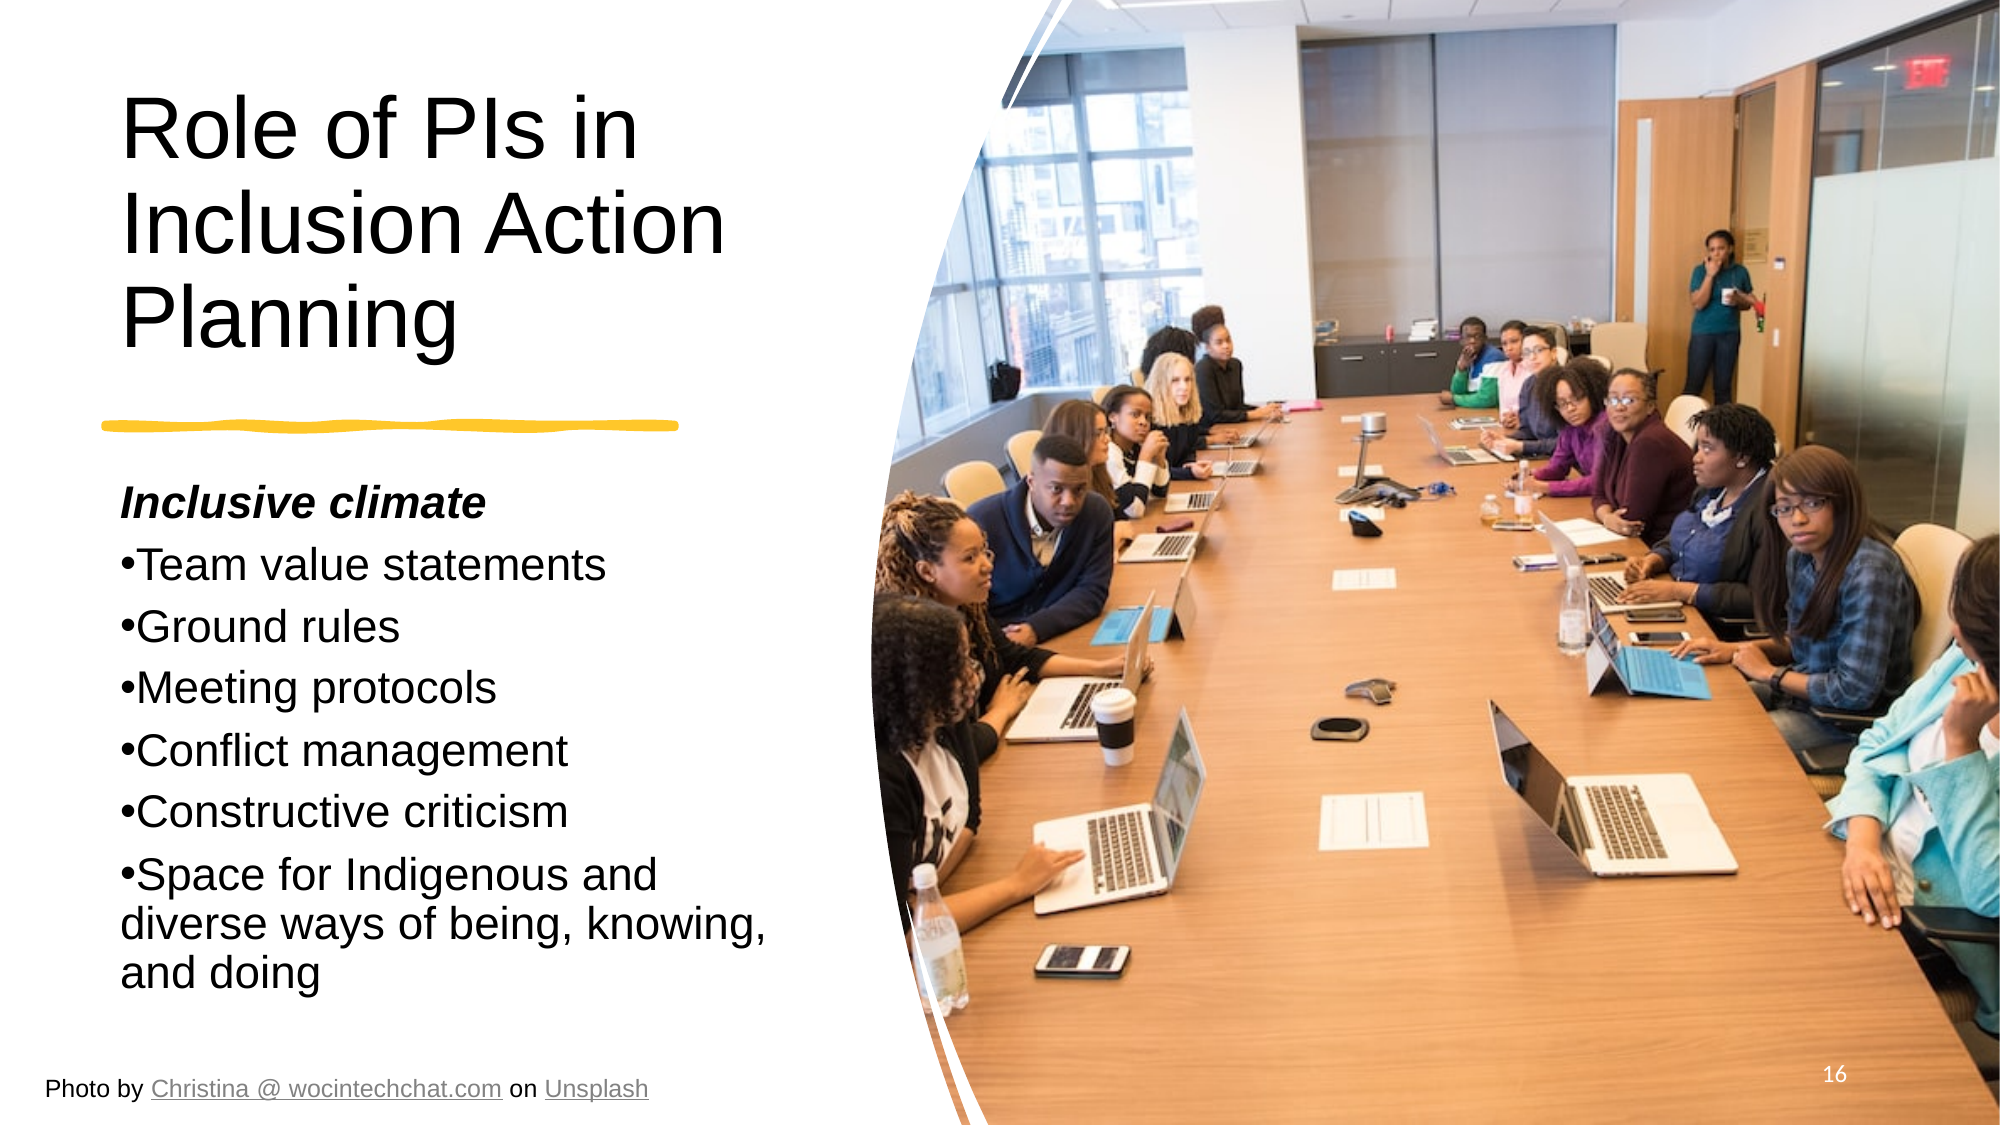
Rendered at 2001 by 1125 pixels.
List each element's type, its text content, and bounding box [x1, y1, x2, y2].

picture [871, 0, 2000, 1125]
text_box [103, 421, 676, 431]
text_box Inclusive climate Team value statements Ground rules Meeting protocols Conflict management Constructive criticism Space for Indigenous and diverse ways of being, knowing, and doing [104, 471, 802, 1016]
text_box Photo by Christina @ wocintechchat.com on Unsplash [30, 1065, 871, 1111]
title Role of PIs in Inclusion Action Planning [105, 53, 822, 375]
text_box [0, 0, 871, 1125]
